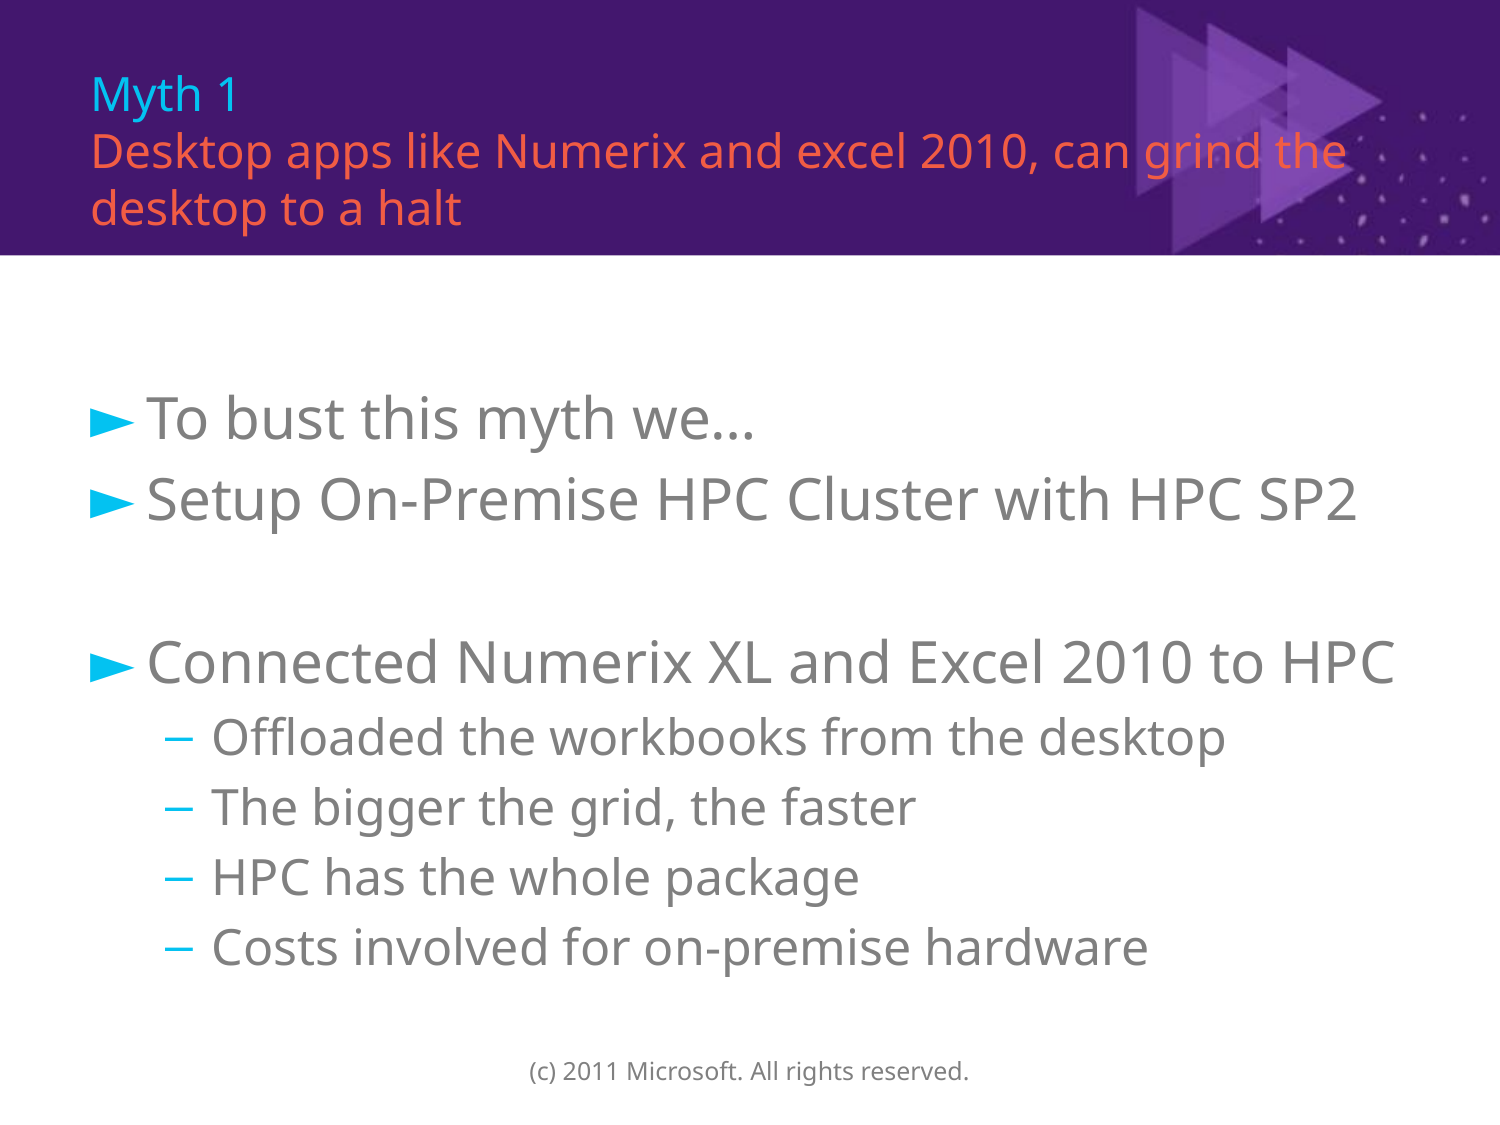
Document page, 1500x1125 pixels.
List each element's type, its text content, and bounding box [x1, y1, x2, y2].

list To bust this myth we… Setup On-Premise HPC Cluster with HPC SP2 Connected Numerix XL and Excel 2010 to HPC Offloaded the workbooks from the desktop The bigger the grid, the faster HPC has the whole package Costs involved for on-premise hardware [75, 373, 1425, 1005]
title Myth 1 Desktop apps like Numerix and excel 2010, can grind the desktop to a halt [75, 56, 1425, 244]
footer (c) 2011 Microsoft. All rights reserved. [512, 1042, 988, 1103]
picture [0, 0, 1500, 255]
